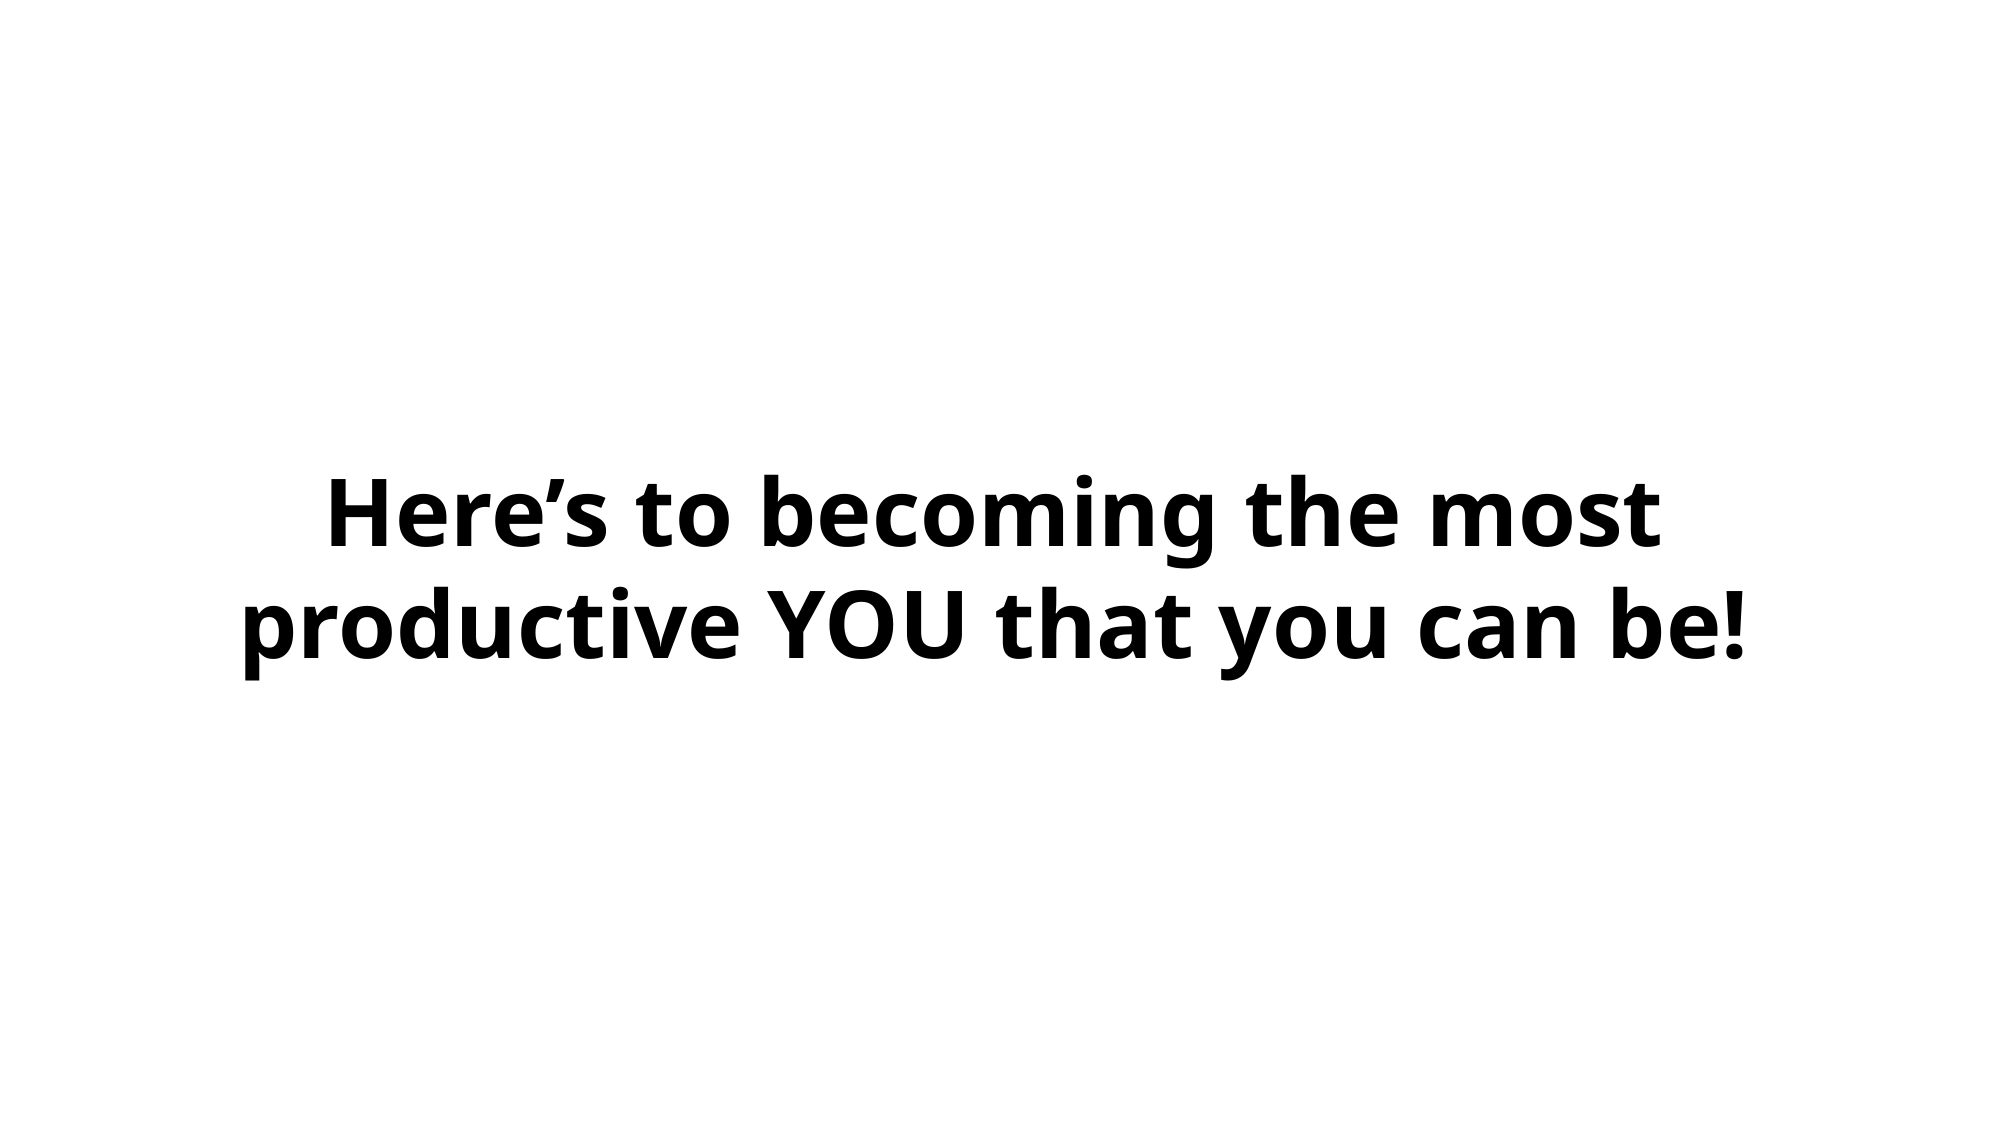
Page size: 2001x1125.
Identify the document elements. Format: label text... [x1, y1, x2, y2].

text_box Here’s to becoming the most productive YOU that you can be! [62, 445, 1925, 685]
